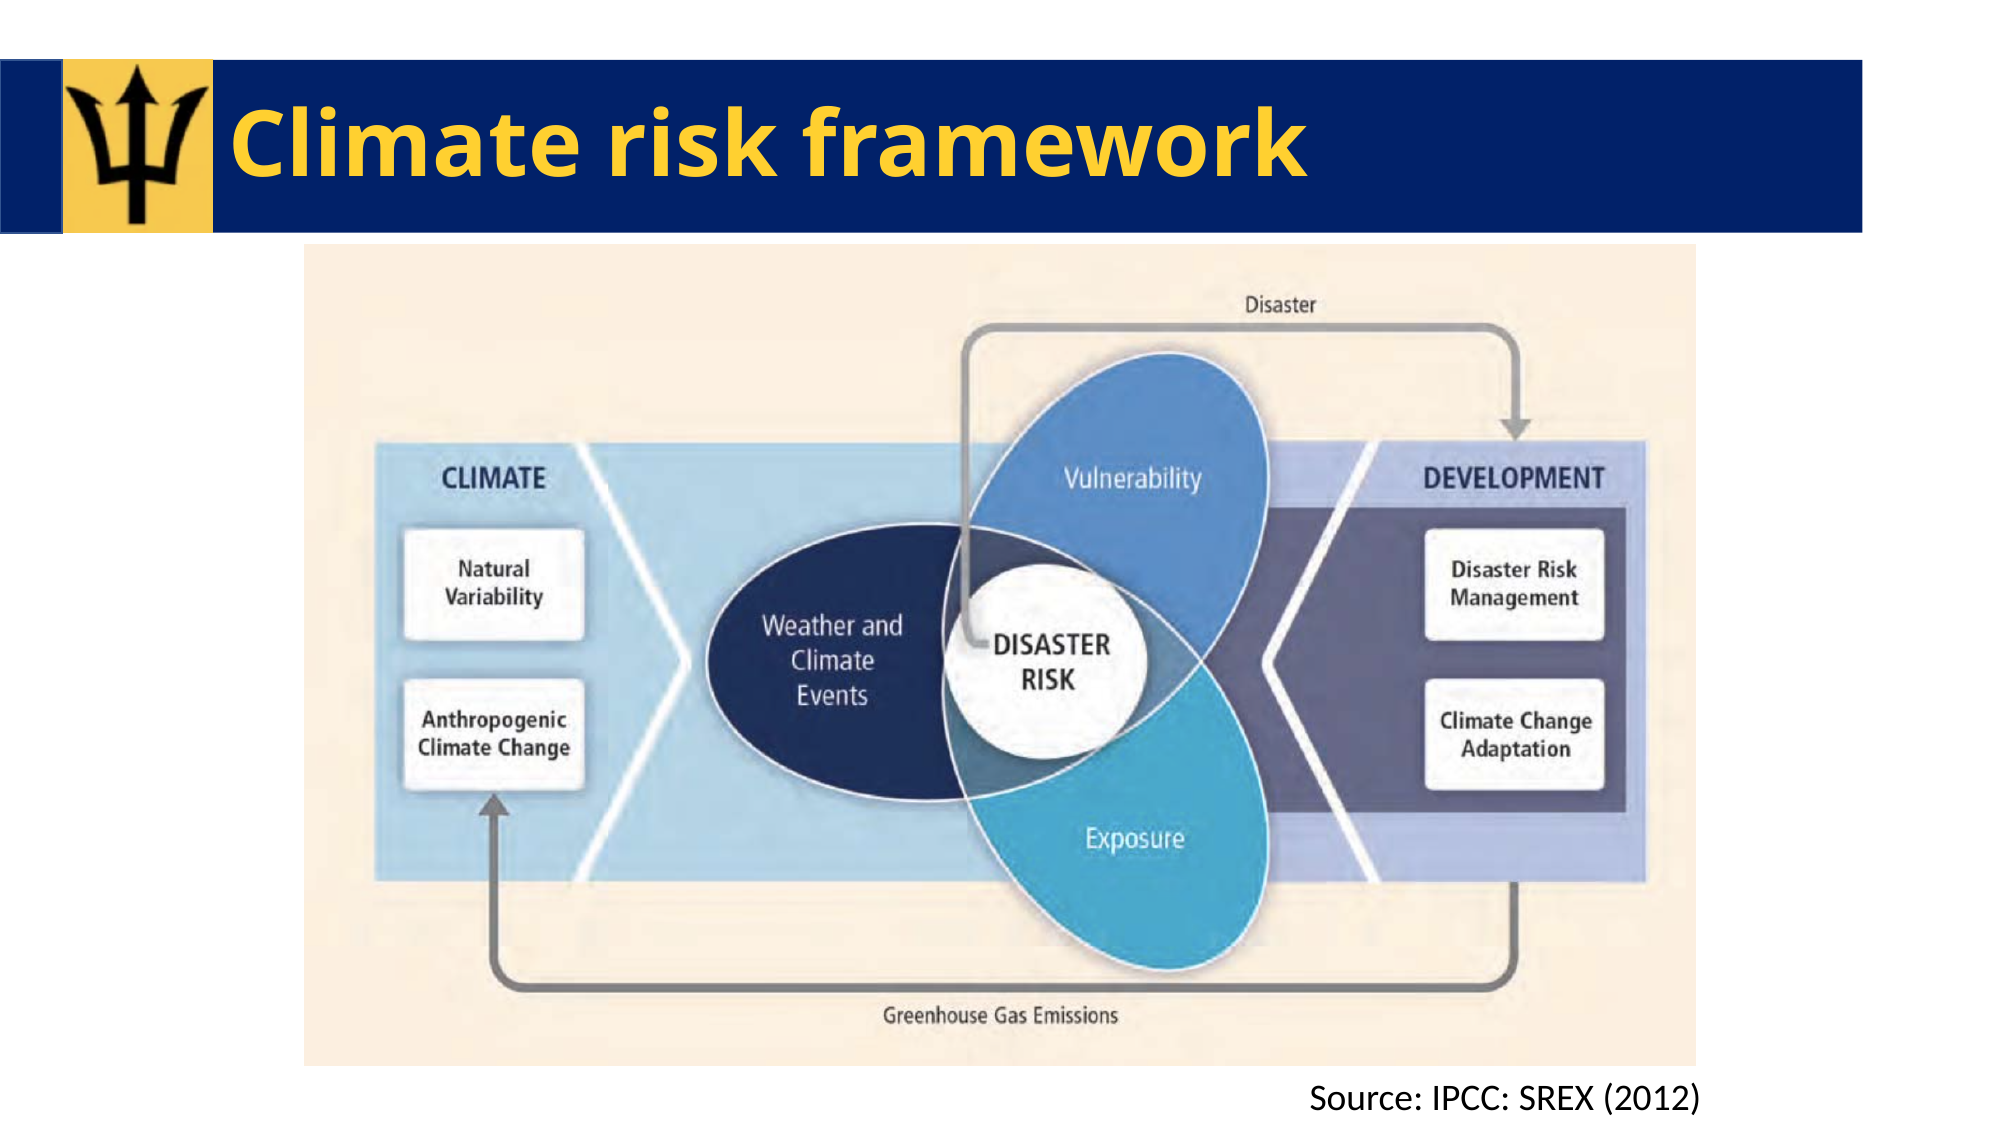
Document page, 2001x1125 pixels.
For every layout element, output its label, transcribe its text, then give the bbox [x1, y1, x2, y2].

text_box Source: IPCC: SREX (2012) [1294, 1065, 1717, 1125]
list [304, 244, 1696, 1066]
title Climate risk framework [213, 59, 1863, 233]
picture [63, 59, 213, 233]
